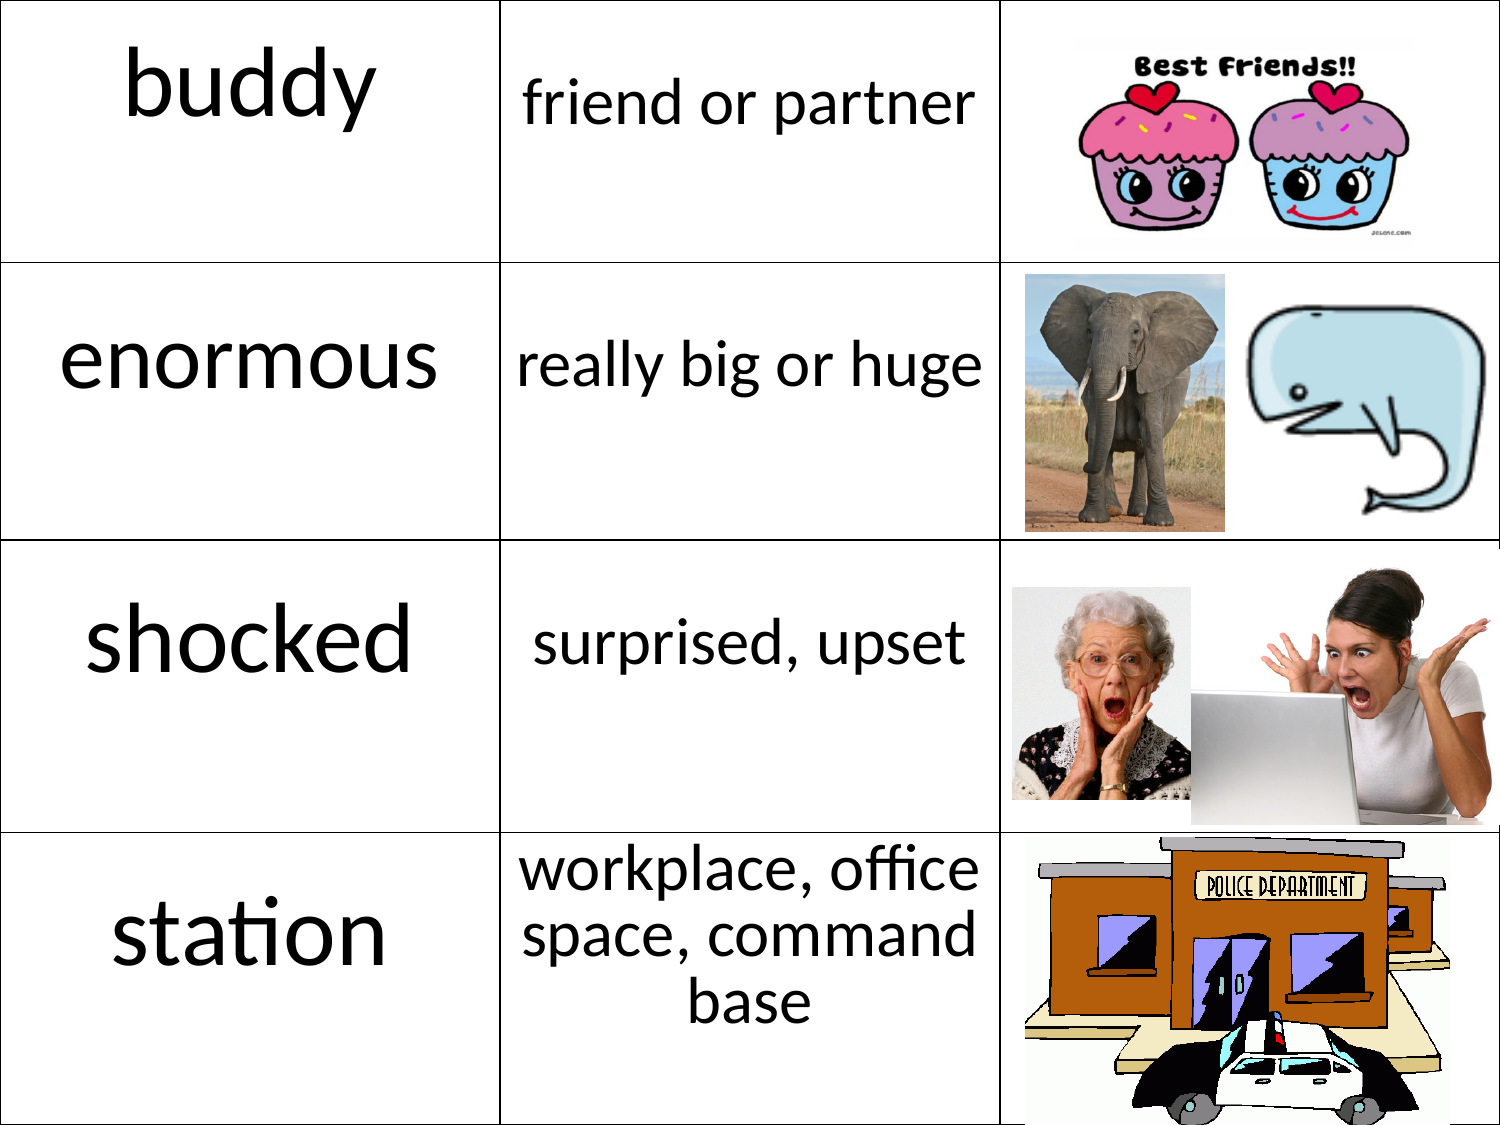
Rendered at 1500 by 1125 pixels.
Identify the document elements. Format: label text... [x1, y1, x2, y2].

table_header [1001, 1, 1499, 262]
table_header buddy [1, 1, 499, 262]
table_cell [1001, 263, 1499, 539]
picture [1024, 274, 1500, 533]
table_header friend or partner [501, 1, 999, 262]
picture [1074, 37, 1413, 250]
table_cell [1451, 834, 1499, 1124]
table_cell station [1, 833, 499, 1124]
table_cell surprised, upset [501, 541, 999, 832]
table_cell [1001, 541, 1499, 832]
table_cell workplace, office space, command base [501, 833, 999, 1124]
table_cell really big or huge [501, 263, 999, 539]
table_cell [1001, 833, 1189, 1124]
table_cell enormous [1, 263, 499, 539]
picture [1012, 549, 1500, 826]
table_cell shocked [1, 541, 499, 832]
picture [1024, 837, 1451, 1125]
